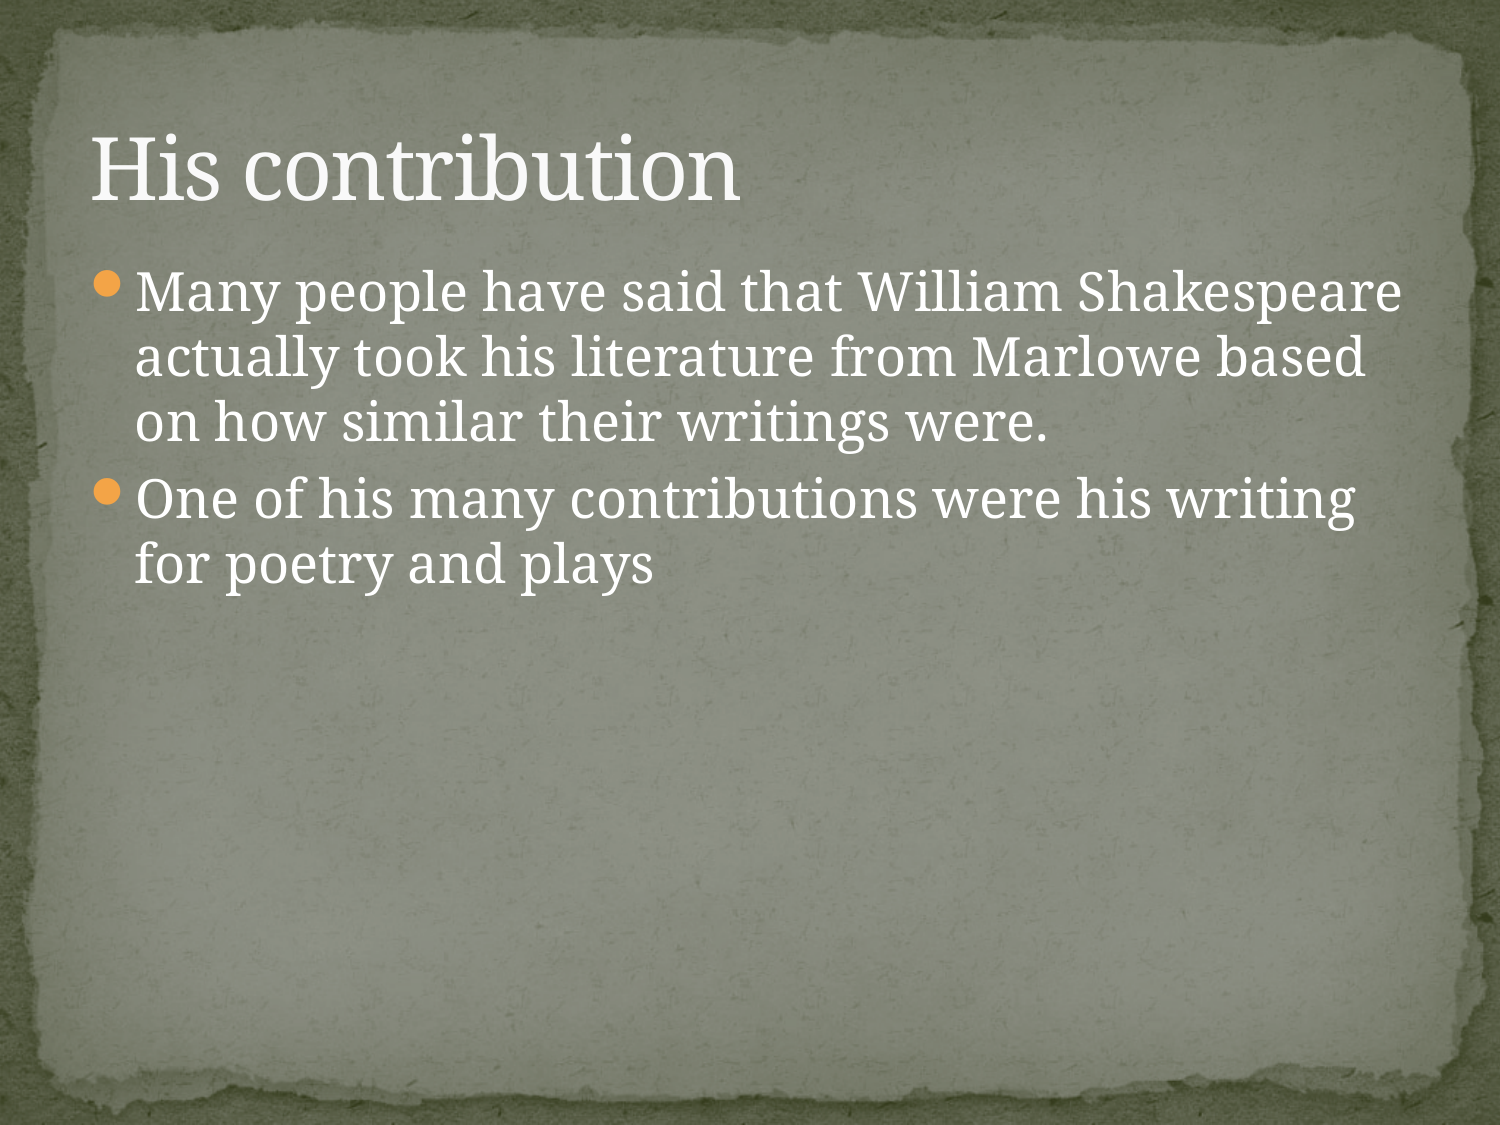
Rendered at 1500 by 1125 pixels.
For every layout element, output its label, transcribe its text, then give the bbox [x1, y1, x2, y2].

title His contribution [74, 24, 1425, 225]
list Many people have said that William Shakespeare actually took his literature from Marlowe based on how similar their writings were. One of his many contributions were his writing for poetry and plays [75, 249, 1425, 1000]
